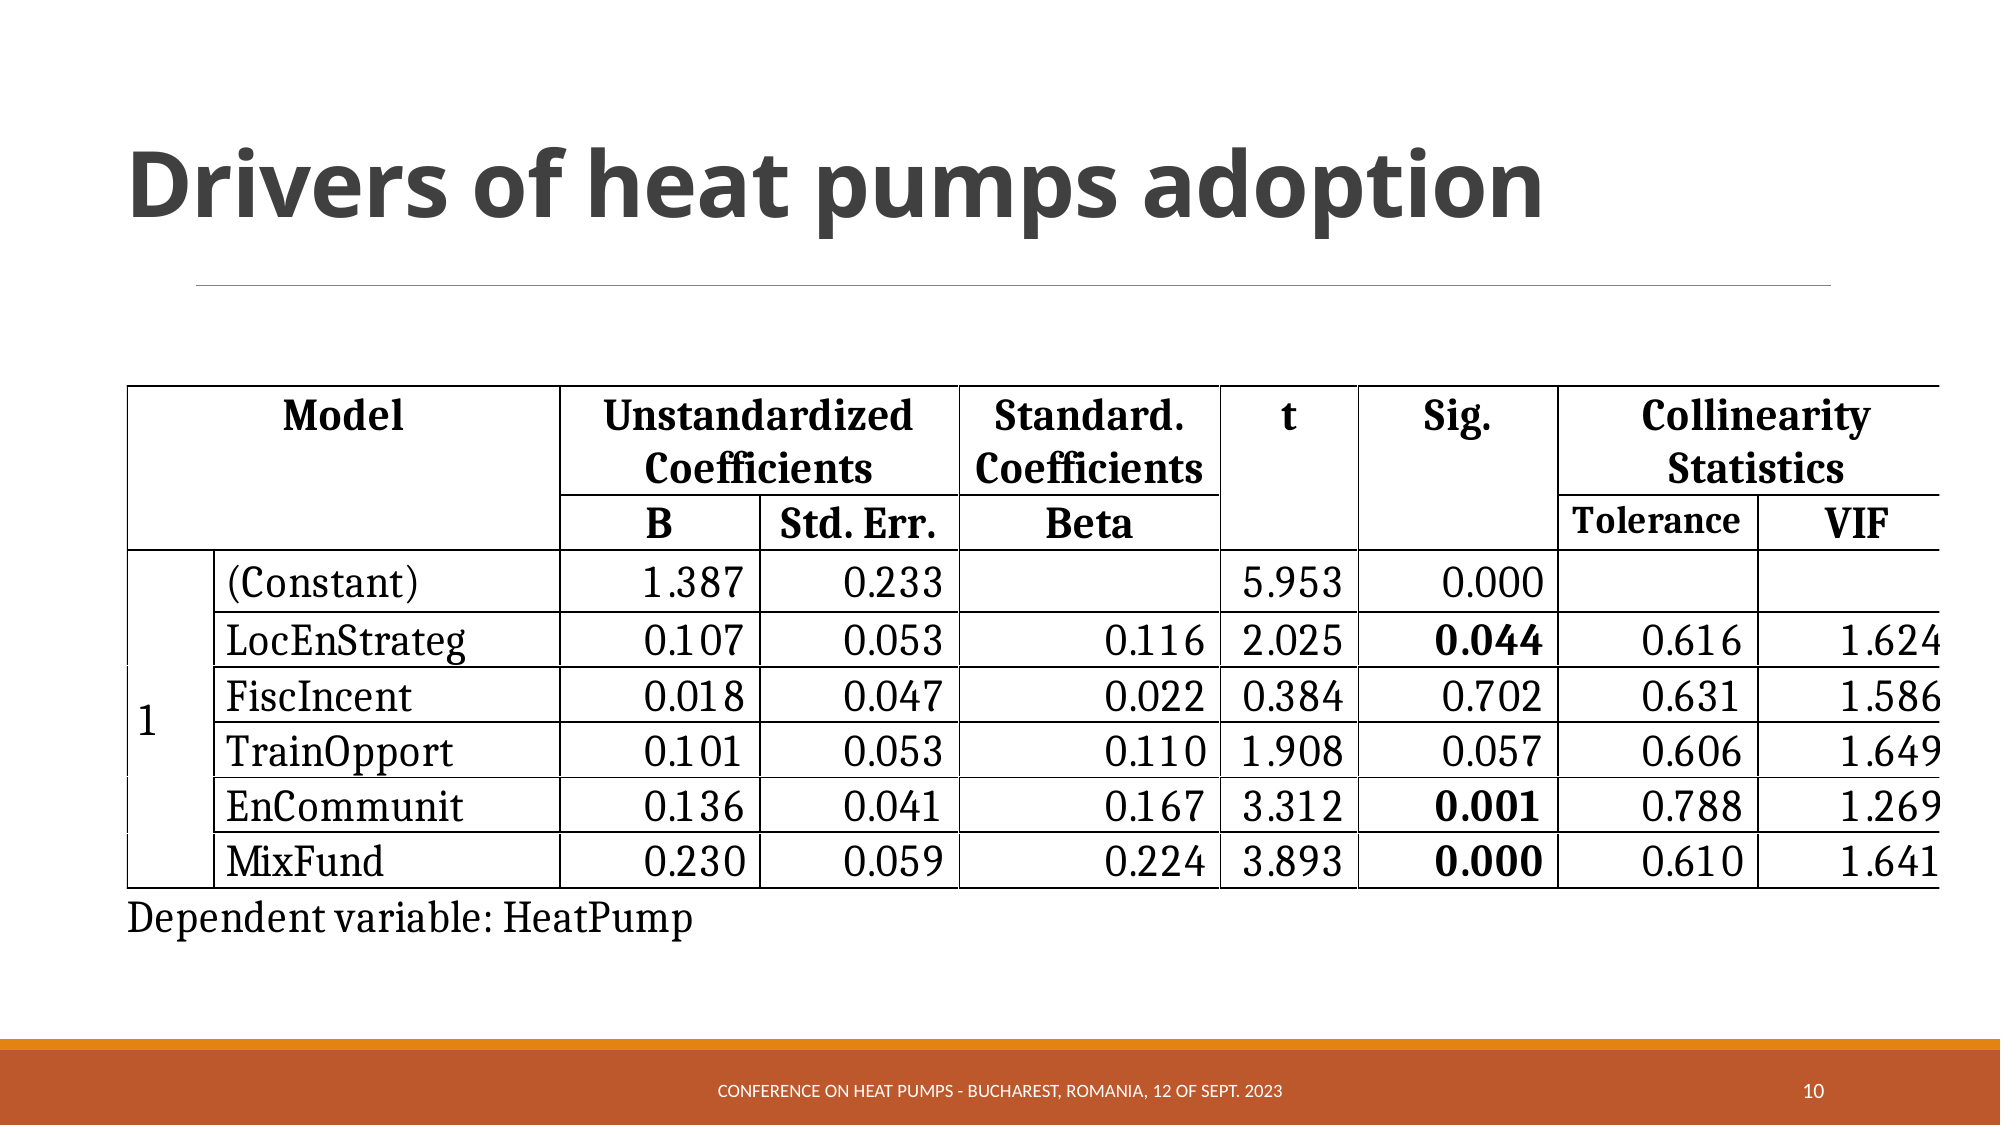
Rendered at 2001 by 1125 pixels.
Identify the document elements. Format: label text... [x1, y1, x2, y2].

footer Conference on Heat Pumps - Bucharest, Romania, 12 of Sept. 2023 [604, 1059, 1396, 1120]
picture [126, 384, 1941, 944]
title Drivers of heat pumps adoption [109, 47, 1923, 244]
slide_number 10 [1624, 1059, 1840, 1120]
